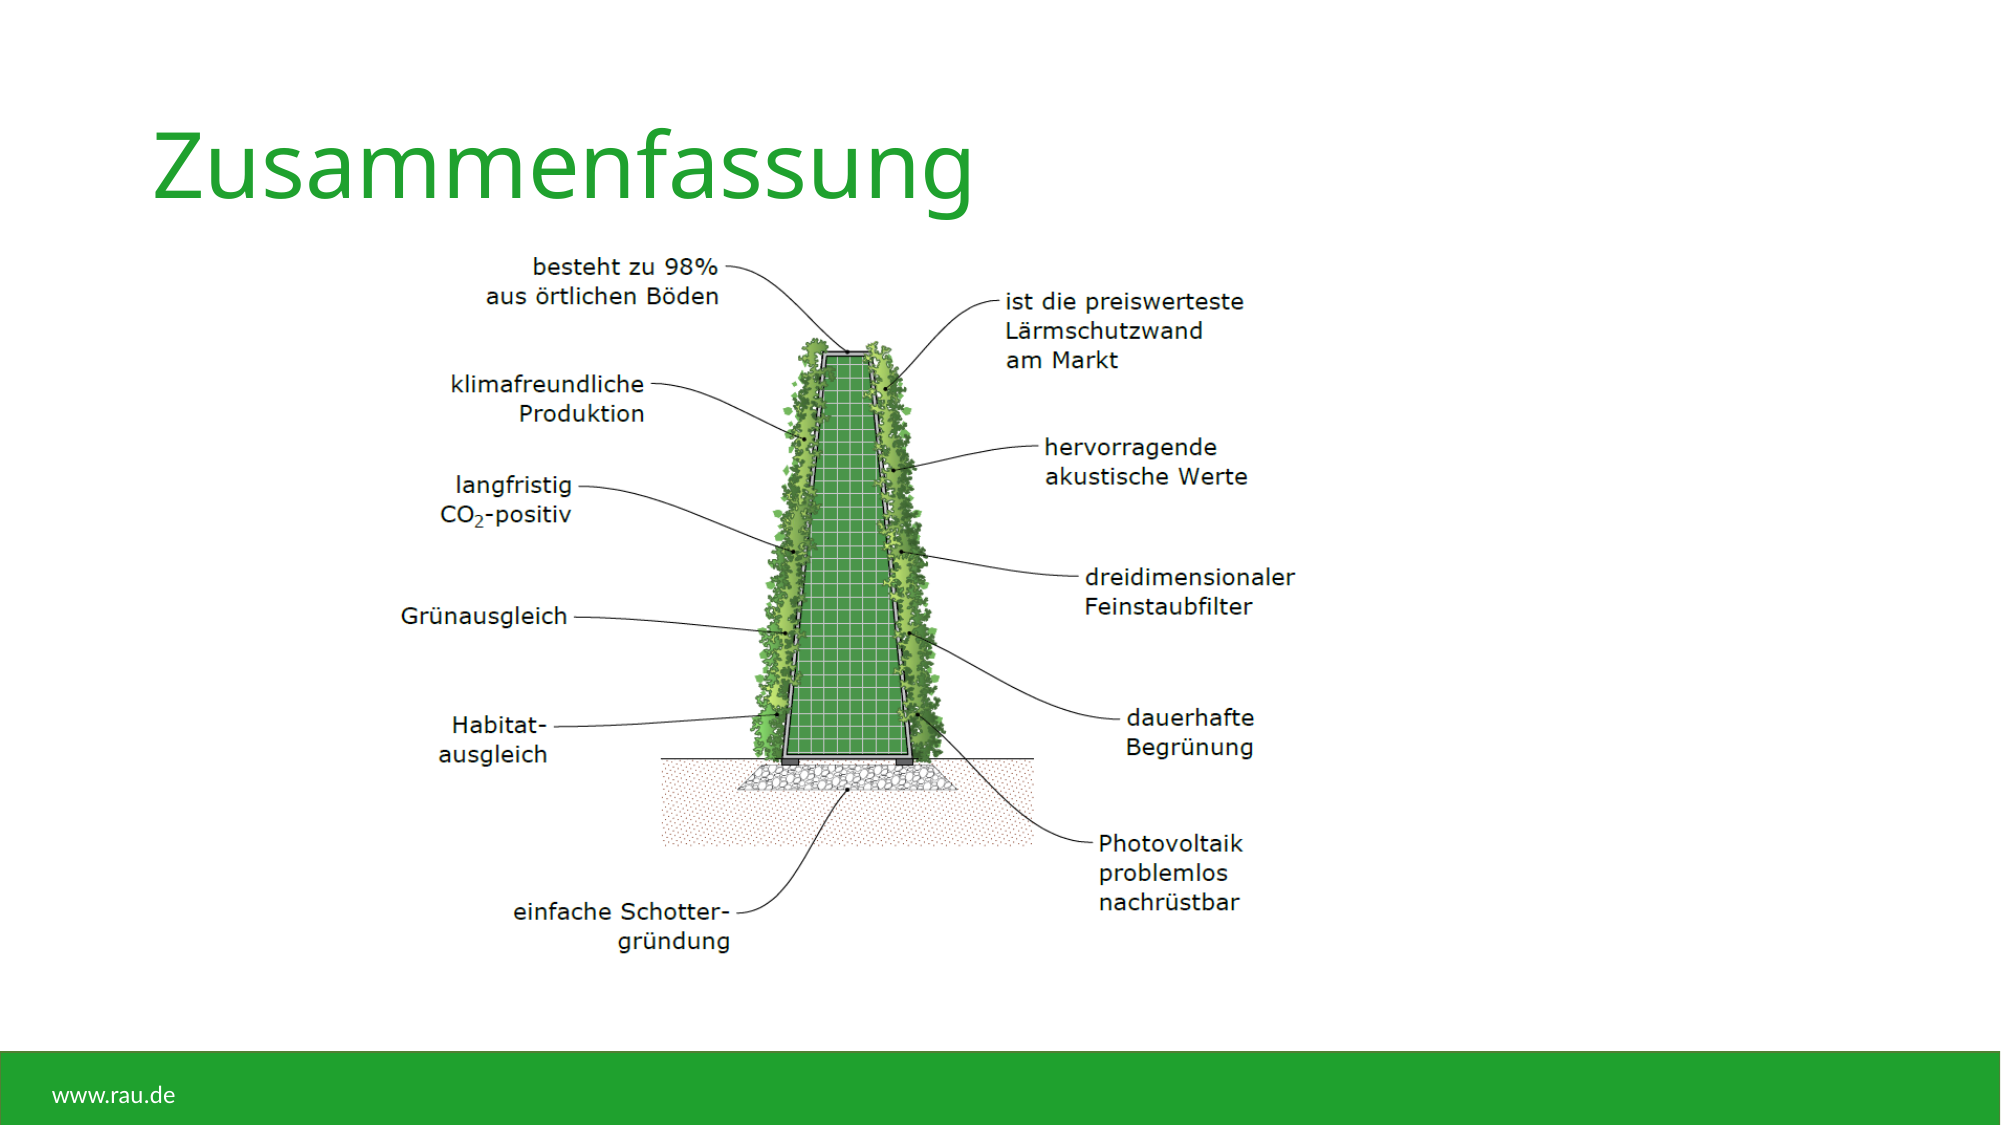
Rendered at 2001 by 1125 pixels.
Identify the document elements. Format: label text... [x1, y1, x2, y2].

title Zusammenfassung [137, 59, 1863, 278]
picture [381, 234, 1318, 990]
